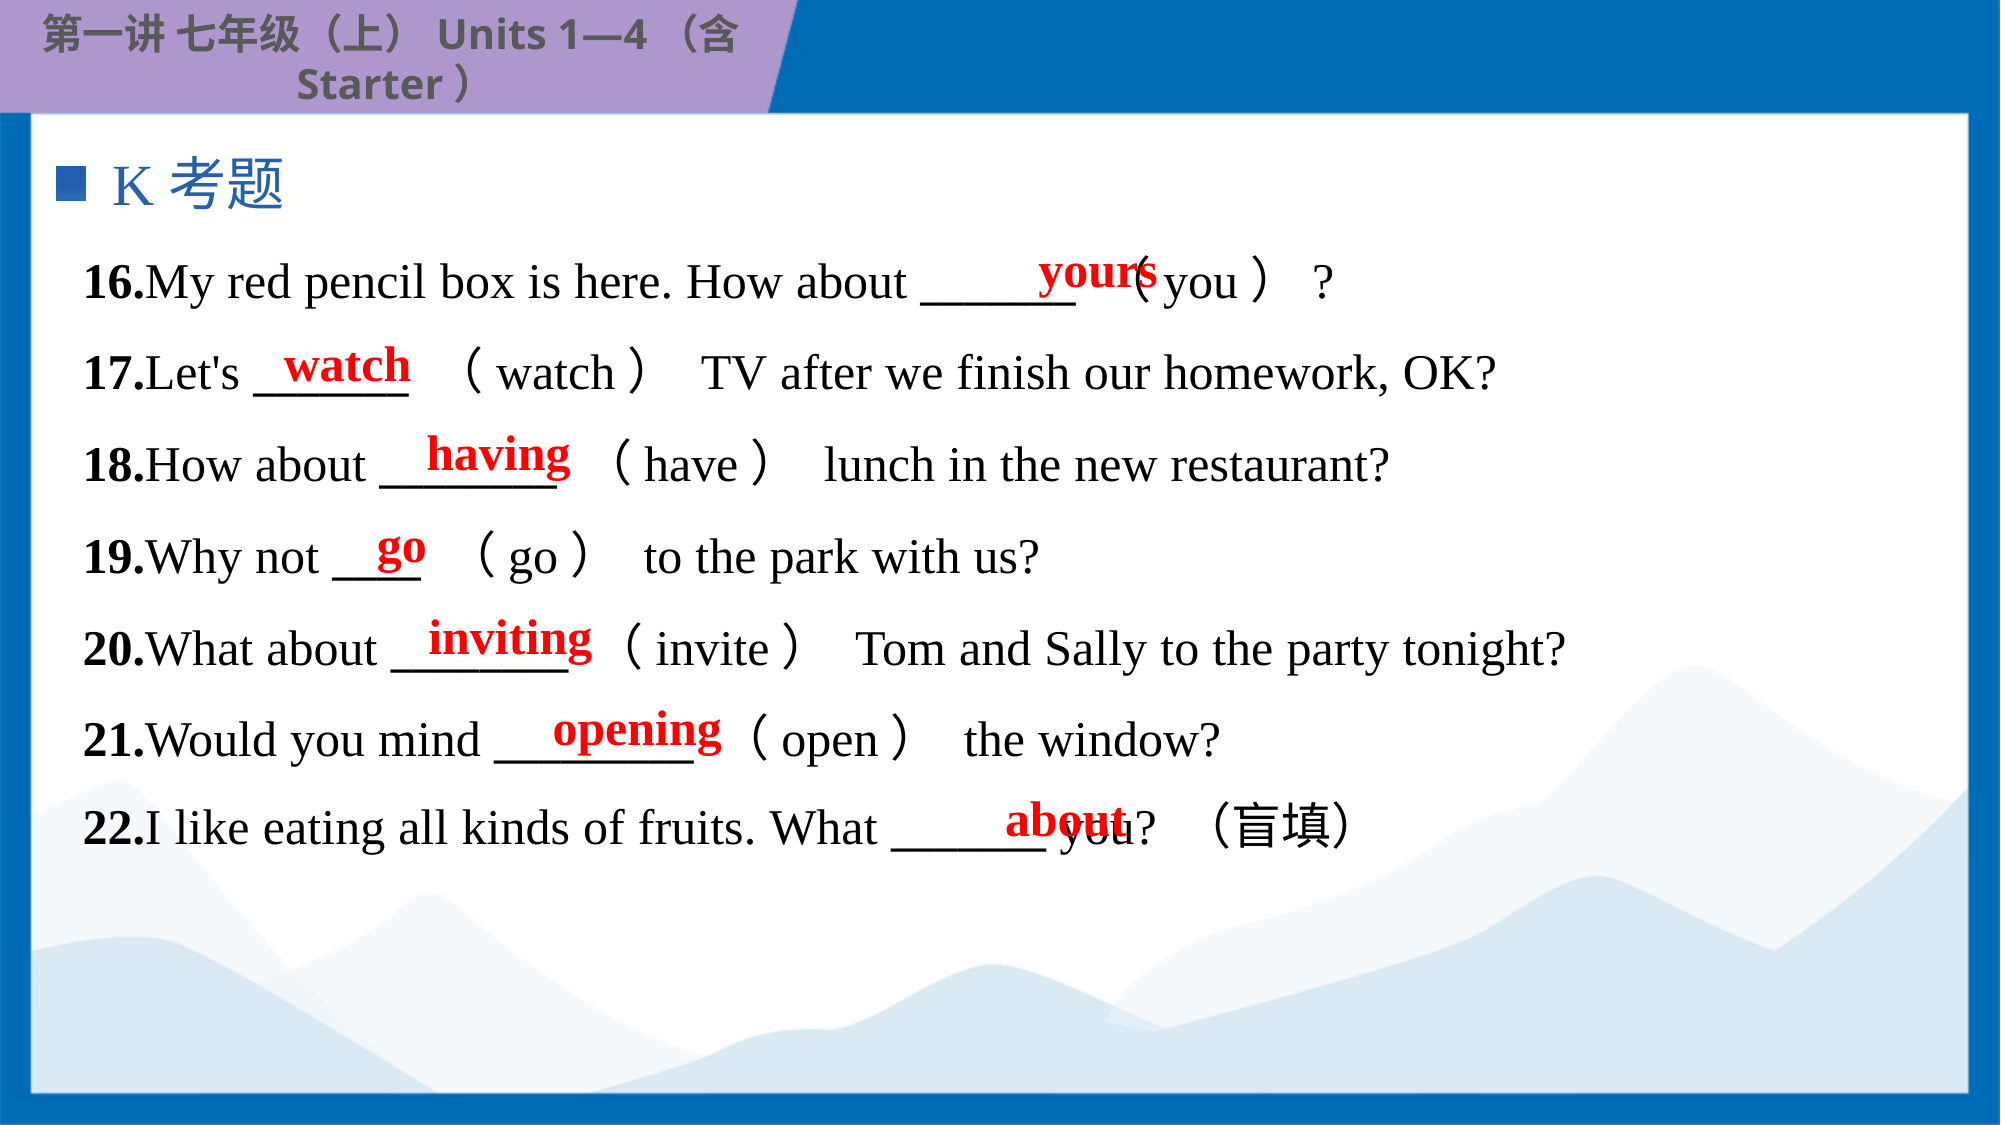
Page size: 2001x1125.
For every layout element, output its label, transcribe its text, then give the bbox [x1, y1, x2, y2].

text_box K考题 [112, 146, 1917, 216]
text_box 16.My red pencil box is here. How about _______ （you）? 17.Let's _______ （watch） TV after we finish our homework, OK? 18.How about ________ （have） lunch in the new restaurant? 19.Why not ____ （go） to the park with us? 20.What about ________ （invite） Tom and Sally to the party tonight? 21.Would you mind _________ （open） the window? 22.I like eating all kinds of fruits. What _______ you? （盲填） [82, 216, 1917, 845]
text_box having [408, 393, 589, 472]
text_box go [358, 485, 445, 564]
text_box about [986, 758, 1146, 837]
text_box opening [534, 668, 740, 747]
text_box yours [1020, 210, 1176, 289]
text_box watch [265, 303, 430, 383]
picture [0, 0, 2000, 1125]
text_box inviting [410, 576, 611, 656]
